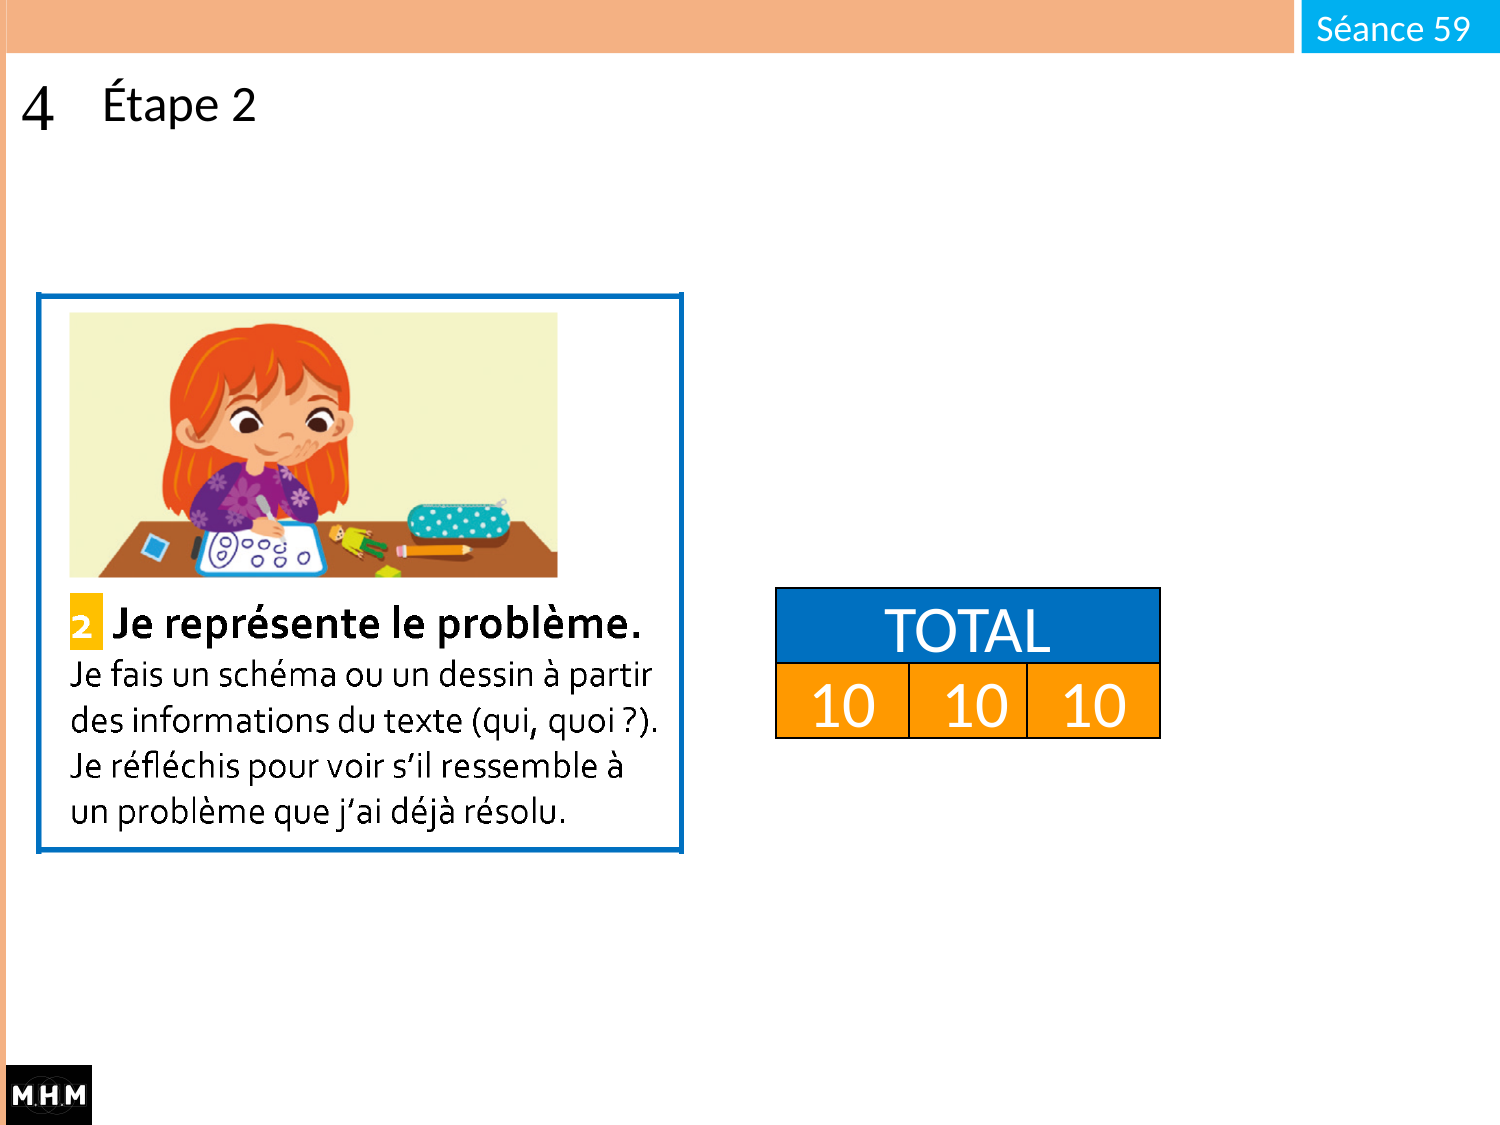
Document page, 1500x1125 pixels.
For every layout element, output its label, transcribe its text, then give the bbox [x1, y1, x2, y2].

picture [6, 1065, 92, 1125]
text_box 10 [908, 664, 1026, 739]
text_box TOTAL [775, 587, 1161, 664]
text_box 10 [775, 664, 908, 739]
text_box 10 [1026, 664, 1161, 739]
picture [34, 292, 685, 854]
title Étape 2 [87, 32, 1382, 140]
